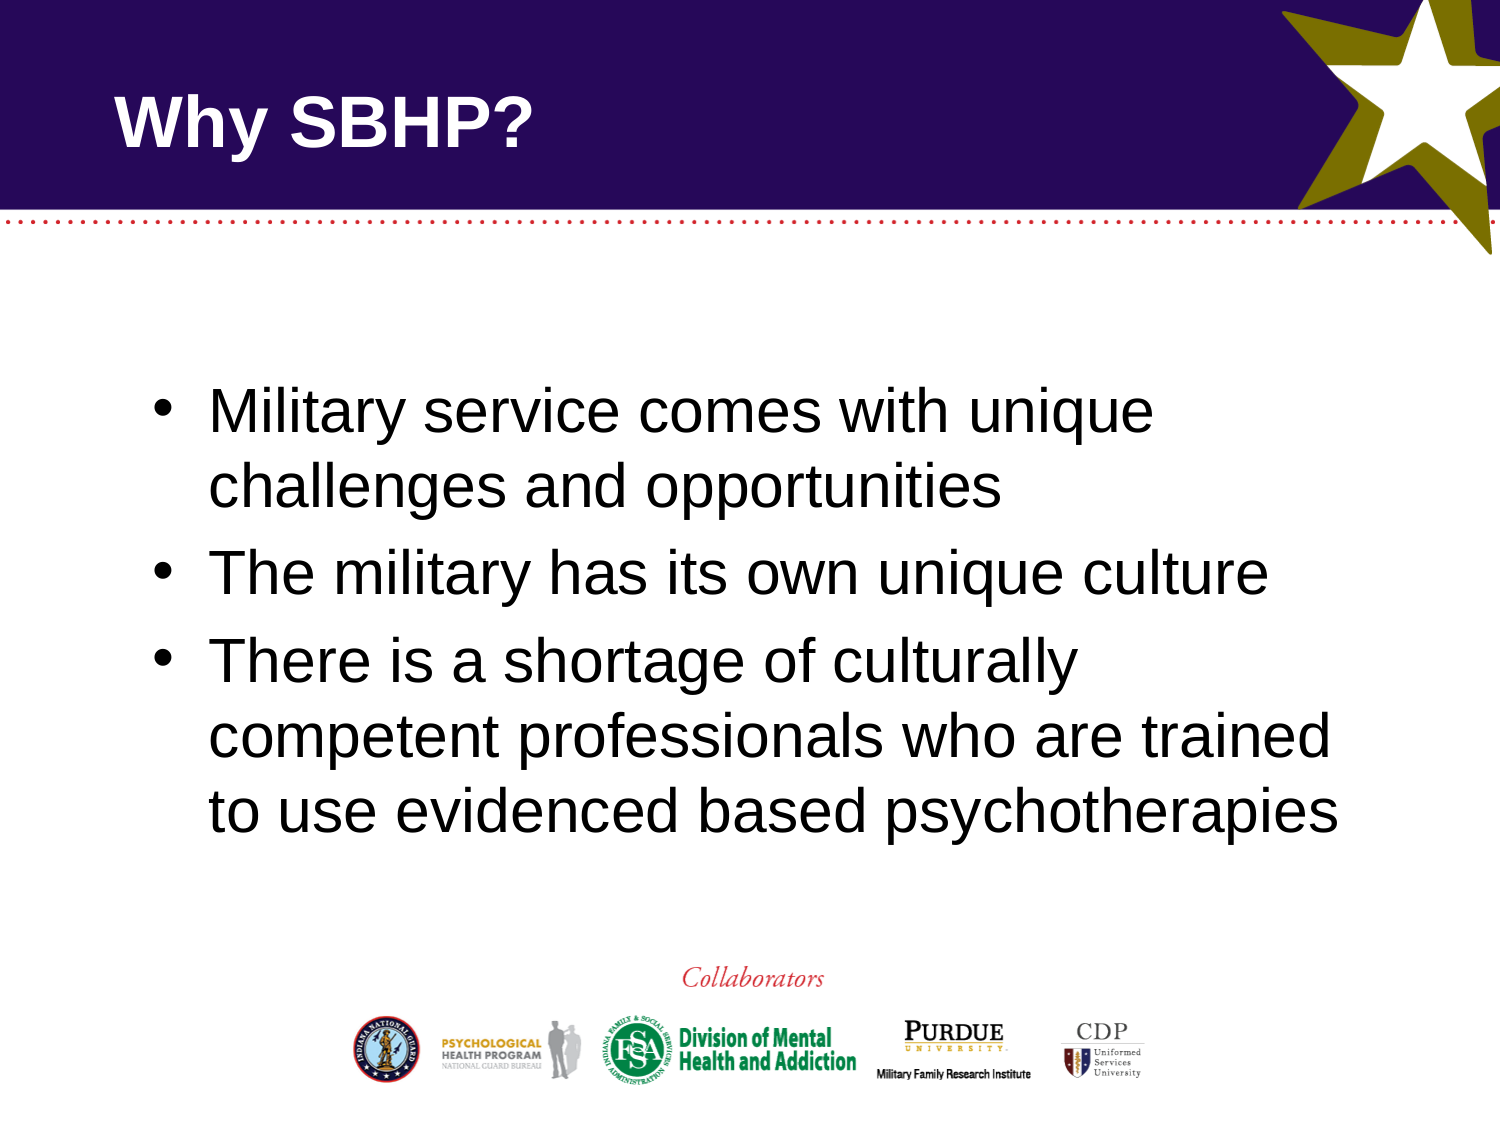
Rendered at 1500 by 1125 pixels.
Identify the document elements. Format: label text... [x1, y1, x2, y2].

picture [0, 0, 1500, 1125]
title Why SBHP? [99, 24, 1353, 213]
list Military service comes with unique challenges and opportunities The military has its own unique culture There is a shortage of culturally competent professionals who are trained to use evidenced based psychotherapies [137, 275, 1363, 1018]
